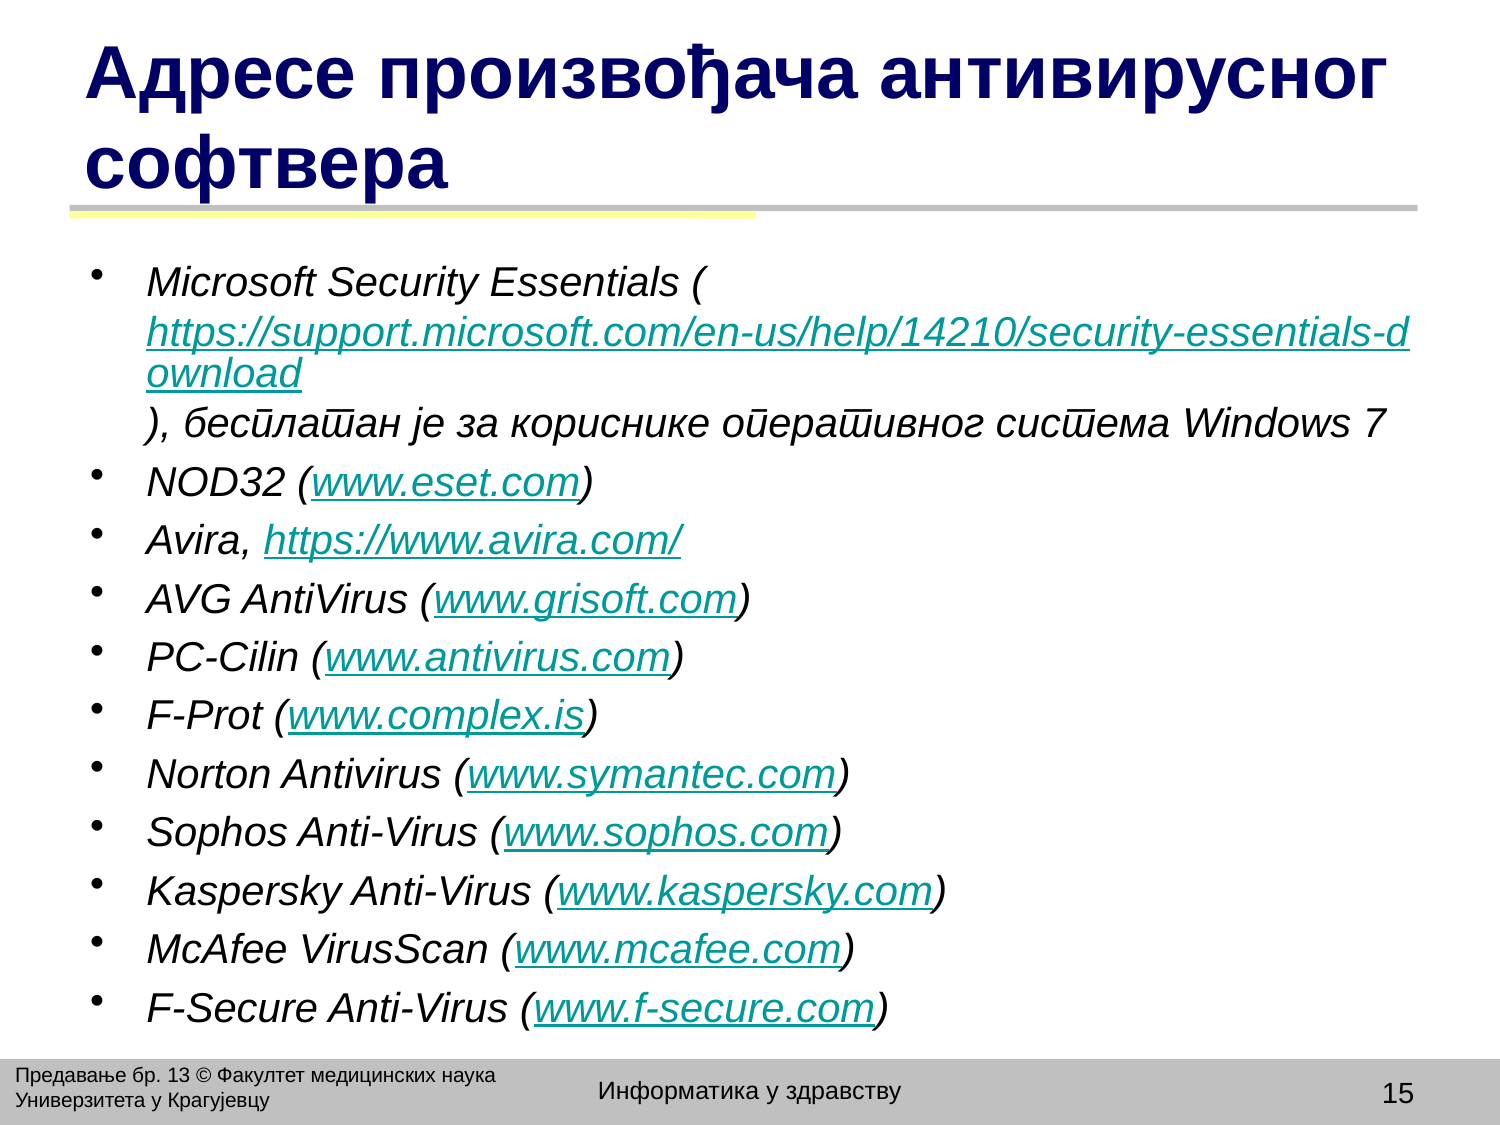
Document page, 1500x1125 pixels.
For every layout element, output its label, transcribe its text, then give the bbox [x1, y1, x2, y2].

title Адресе произвођача антивирусног софтвера [69, 19, 1426, 208]
list Microsoft Security Essentials (https://support.microsoft.com/en-us/help/14210/security-essentials-download), бесплатан је за кориснике оперативног система Windows 7 NOD32 (www.eset.com) Avira, https://www.avira.com/ AVG AntiVirus (www.grisoft.com) PC-Cilin (www.antivirus.com) F-Prot (www.complex.is) Norton Antivirus (www.symantec.com) Sophos Anti-Virus (www.sophos.com) Kaspersky Anti-Virus (www.kaspersky.com) McAfee VirusScan (www.mcafee.com) F-Secure Anti-Virus (www.f-secure.com) [74, 246, 1426, 1023]
slide_number 15 [1079, 1066, 1430, 1125]
slide_number Предавање бр. 13 © Факултет медицинских наука Универзитета у Крагујевцу [0, 1053, 617, 1108]
footer Информатика у здравству [512, 1066, 988, 1125]
